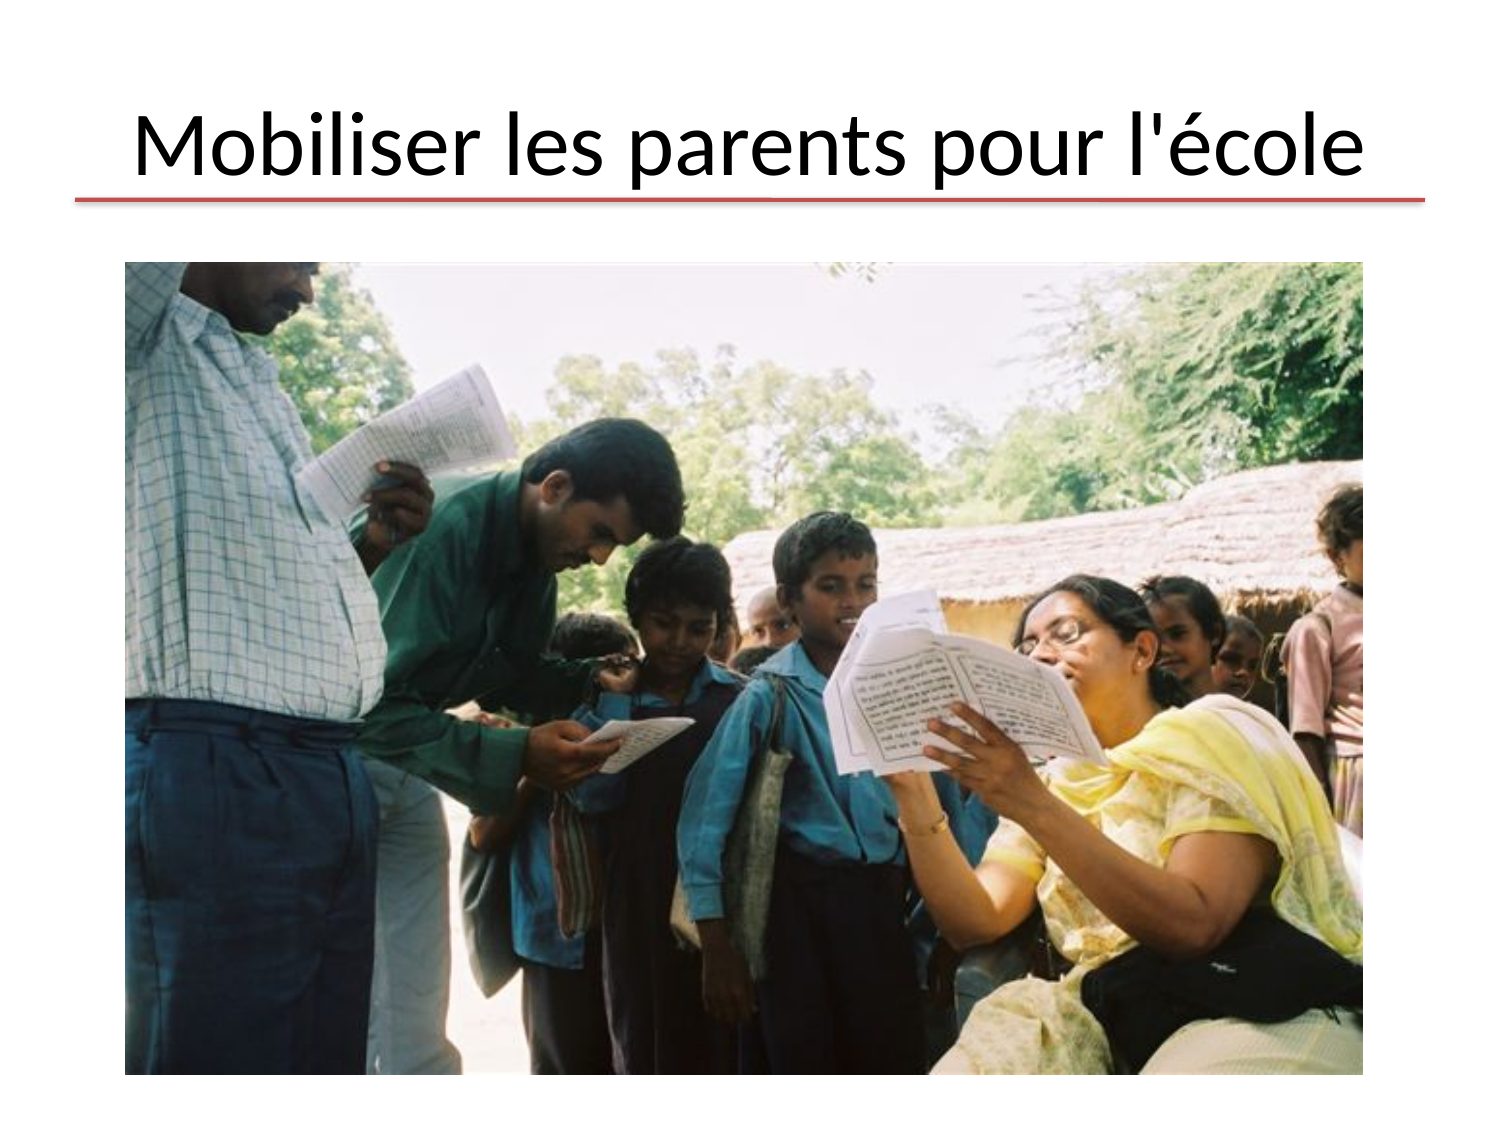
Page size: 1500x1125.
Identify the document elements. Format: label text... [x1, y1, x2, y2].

title Mobiliser les parents pour l'école [75, 45, 1425, 233]
picture [124, 262, 1363, 1076]
